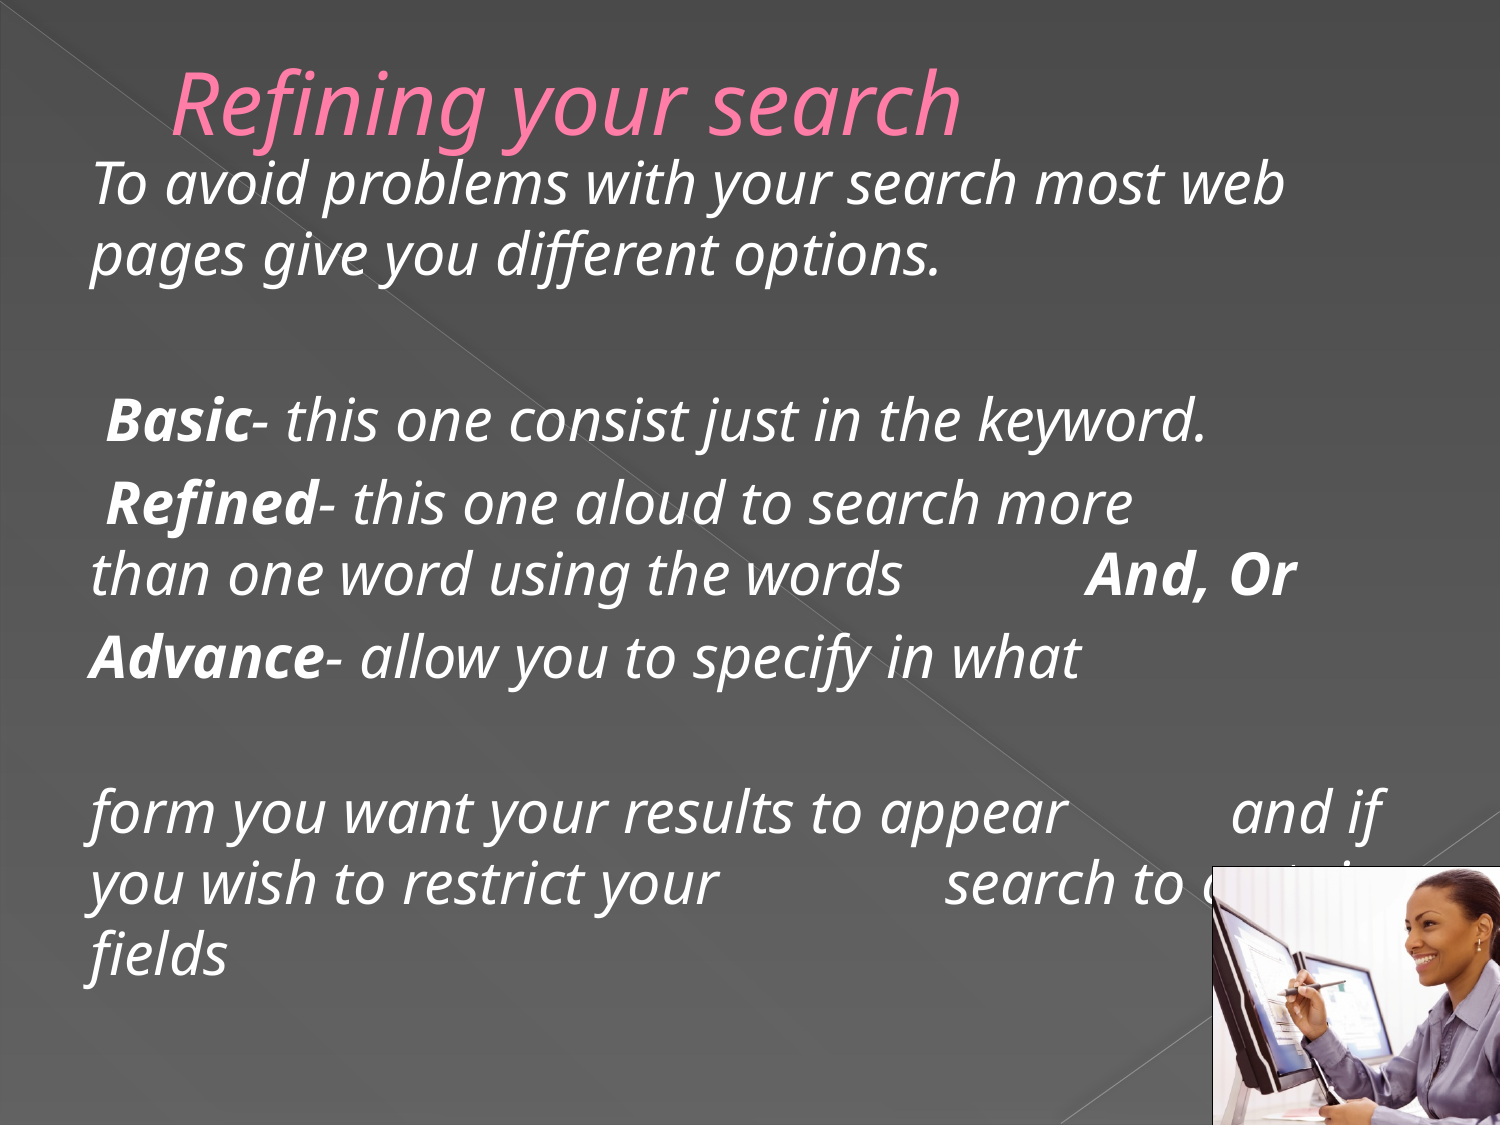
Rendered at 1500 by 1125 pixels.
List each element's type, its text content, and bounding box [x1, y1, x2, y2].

list To avoid problems with your search most web pages give you different options. Basic- this one consist just in the keyword. Refined- this one aloud to search more than one word using the words And, Or Advance- allow you to specify in what form you want your results to appear and if you wish to restrict your search to certain fields [0, 137, 1425, 1100]
title Refining your search [75, 0, 1425, 137]
picture [1212, 866, 1500, 1125]
